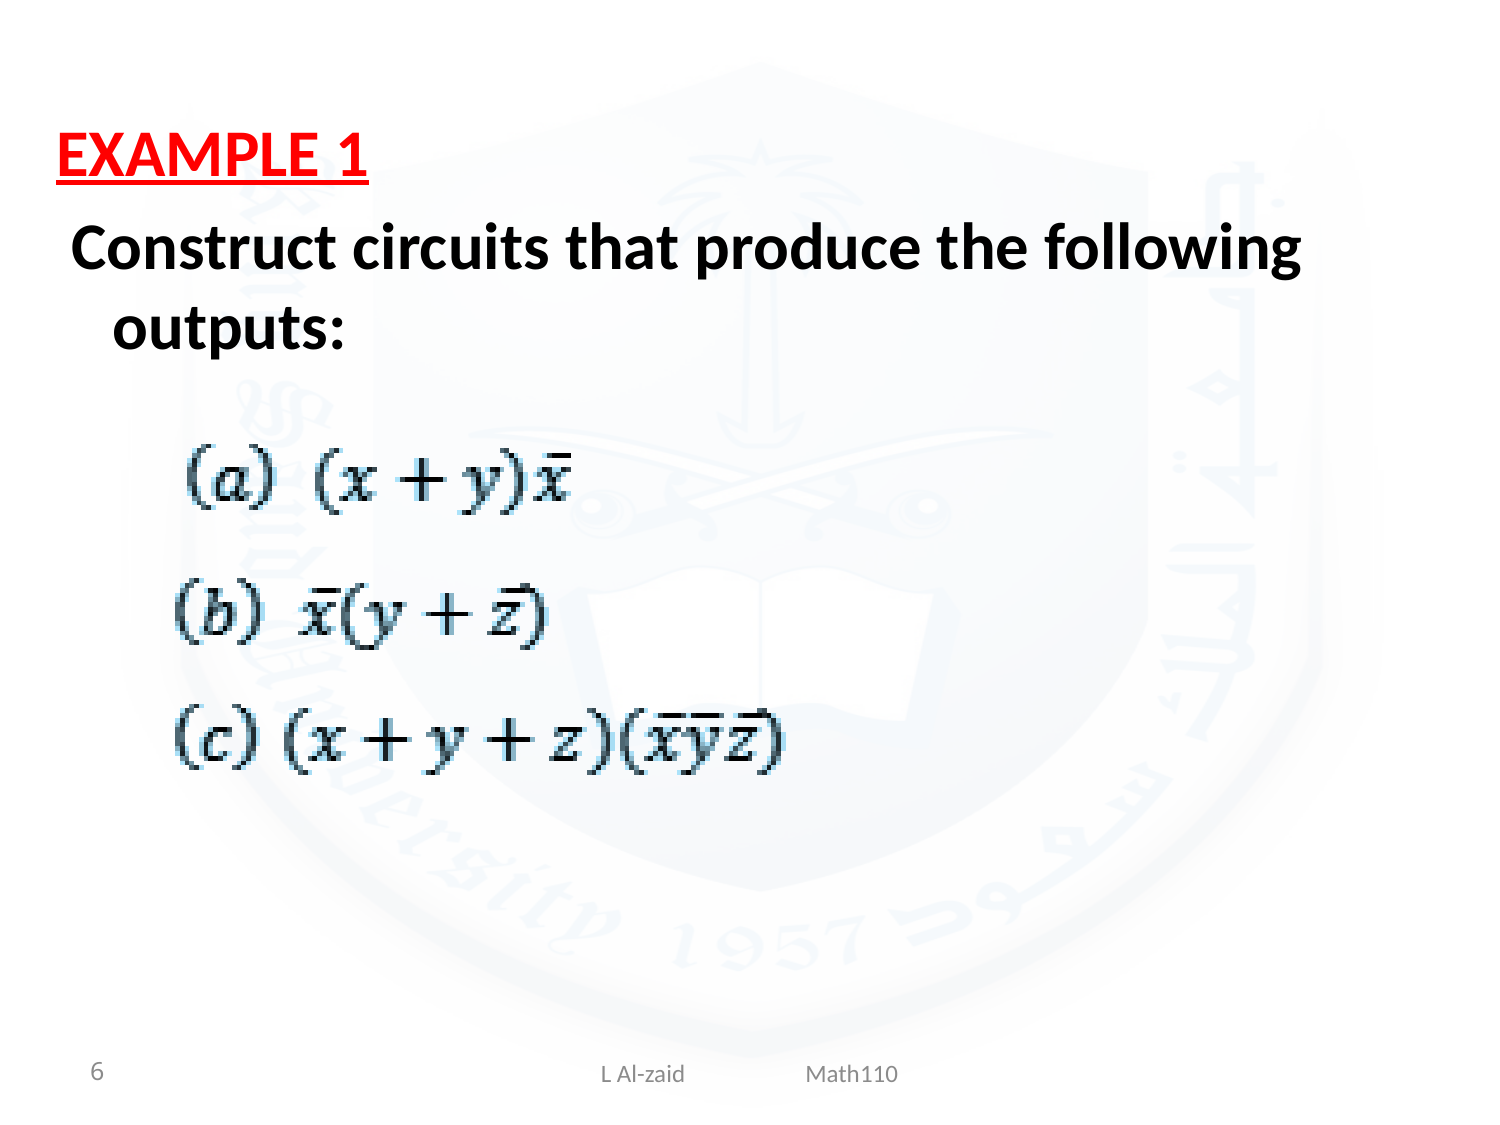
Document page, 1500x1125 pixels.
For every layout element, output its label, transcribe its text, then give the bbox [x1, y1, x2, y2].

slide_number 6 [75, 1042, 425, 1103]
picture [170, 703, 786, 799]
list EXAMPLE 1 Construct circuits that produce the following outputs: [41, 101, 1392, 845]
footer L Al-zaid Math110 [512, 1042, 988, 1103]
picture [182, 444, 571, 540]
picture [170, 573, 555, 674]
